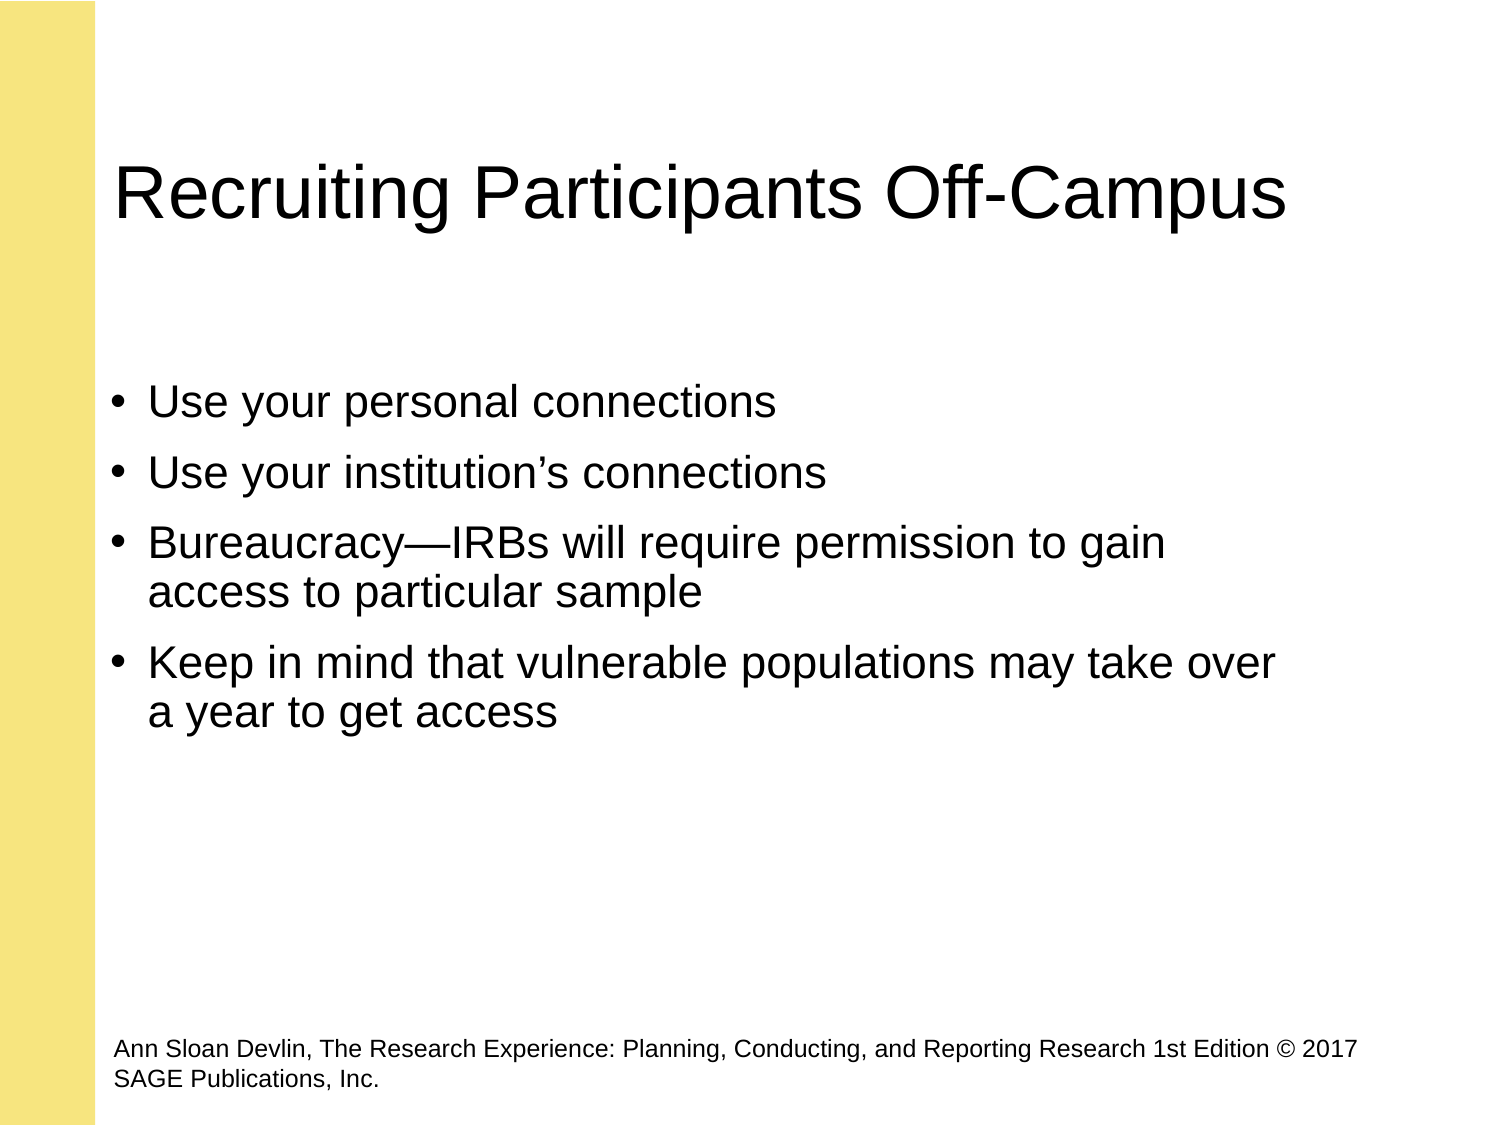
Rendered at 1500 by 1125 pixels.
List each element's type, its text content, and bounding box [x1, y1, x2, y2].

title Recruiting Participants Off-Campus [98, 132, 1393, 258]
list Use your personal connections Use your institution’s connections Bureaucracy—IRBs will require permission to gain access to particular sample Keep in mind that vulnerable populations may take over a year to get access [94, 370, 1295, 793]
picture [0, 1, 96, 1125]
